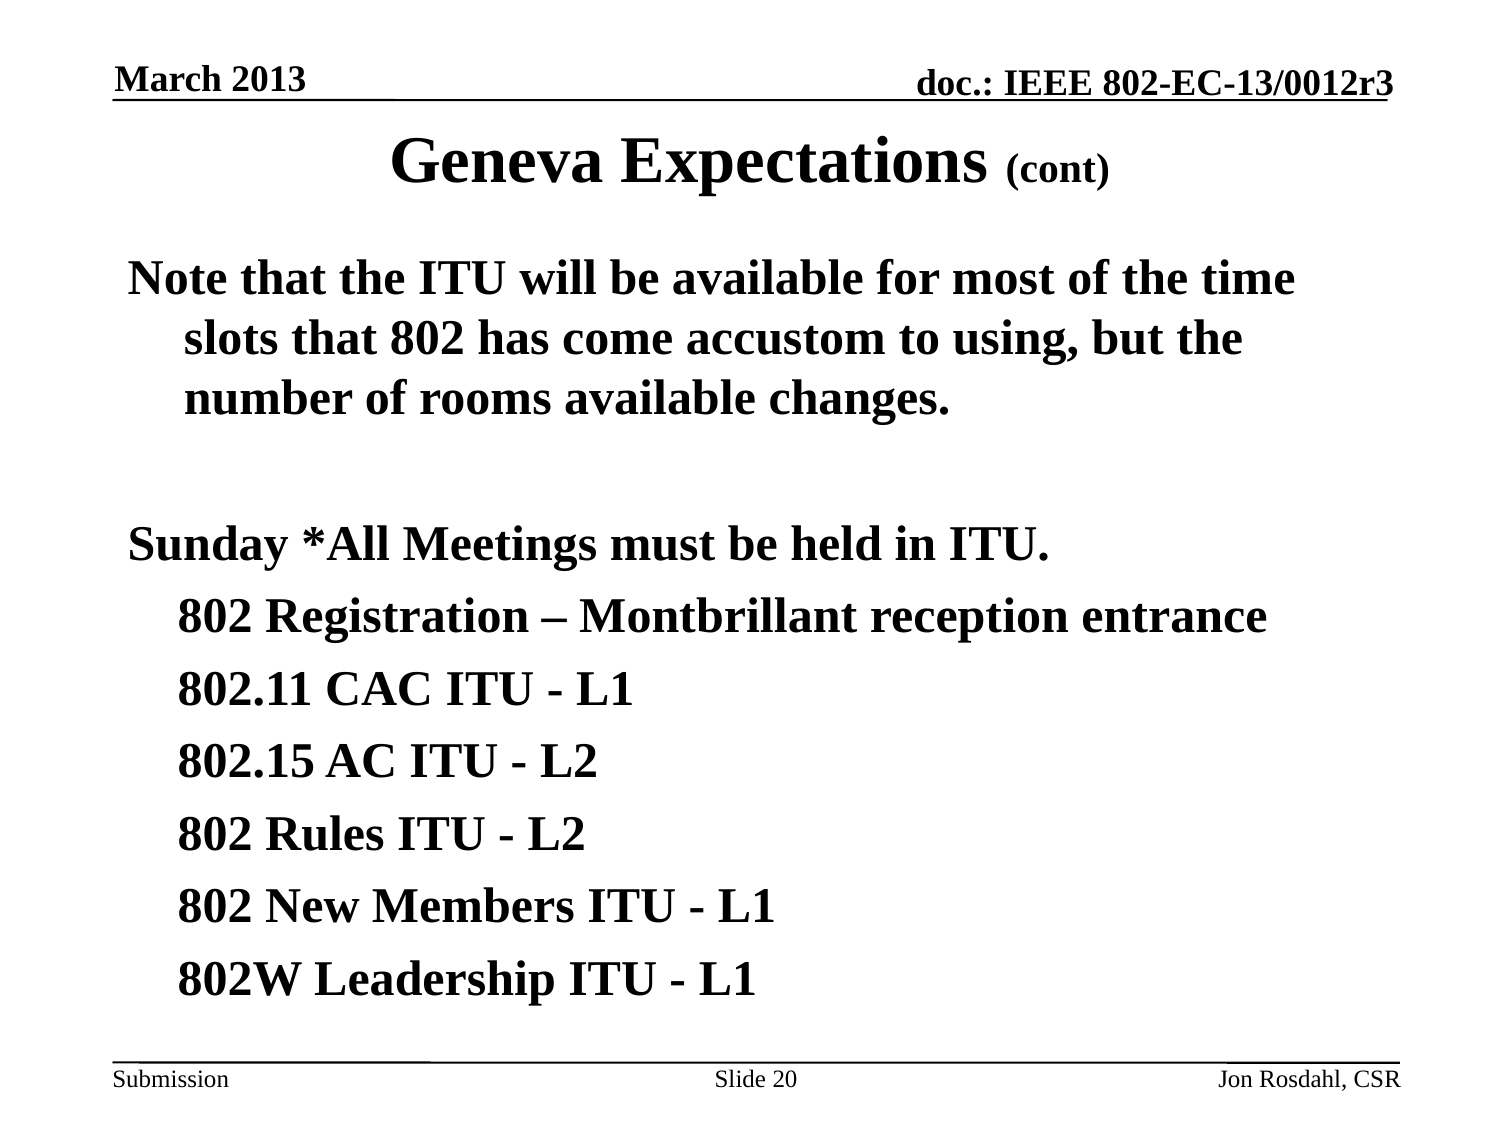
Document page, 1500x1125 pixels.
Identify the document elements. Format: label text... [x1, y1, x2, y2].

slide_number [114, 54, 423, 100]
footer Jon Rosdahl, CSR [878, 1061, 1402, 1093]
slide_number Slide 20 [712, 1061, 800, 1123]
list Note that the ITU will be available for most of the time slots that 802 has come accustom to using, but the number of rooms available changes. Sunday *All Meetings must be held in ITU. 802 Registration – Montbrillant reception entrance 802.11 CAC ITU ‐ L1 802.15 AC ITU ‐ L2 802 Rules ITU ‐ L2 802 New Members ITU ‐ L1 802W Leadership ITU ‐ L1 [112, 237, 1388, 1000]
title Geneva Expectations (cont) [112, 112, 1388, 201]
